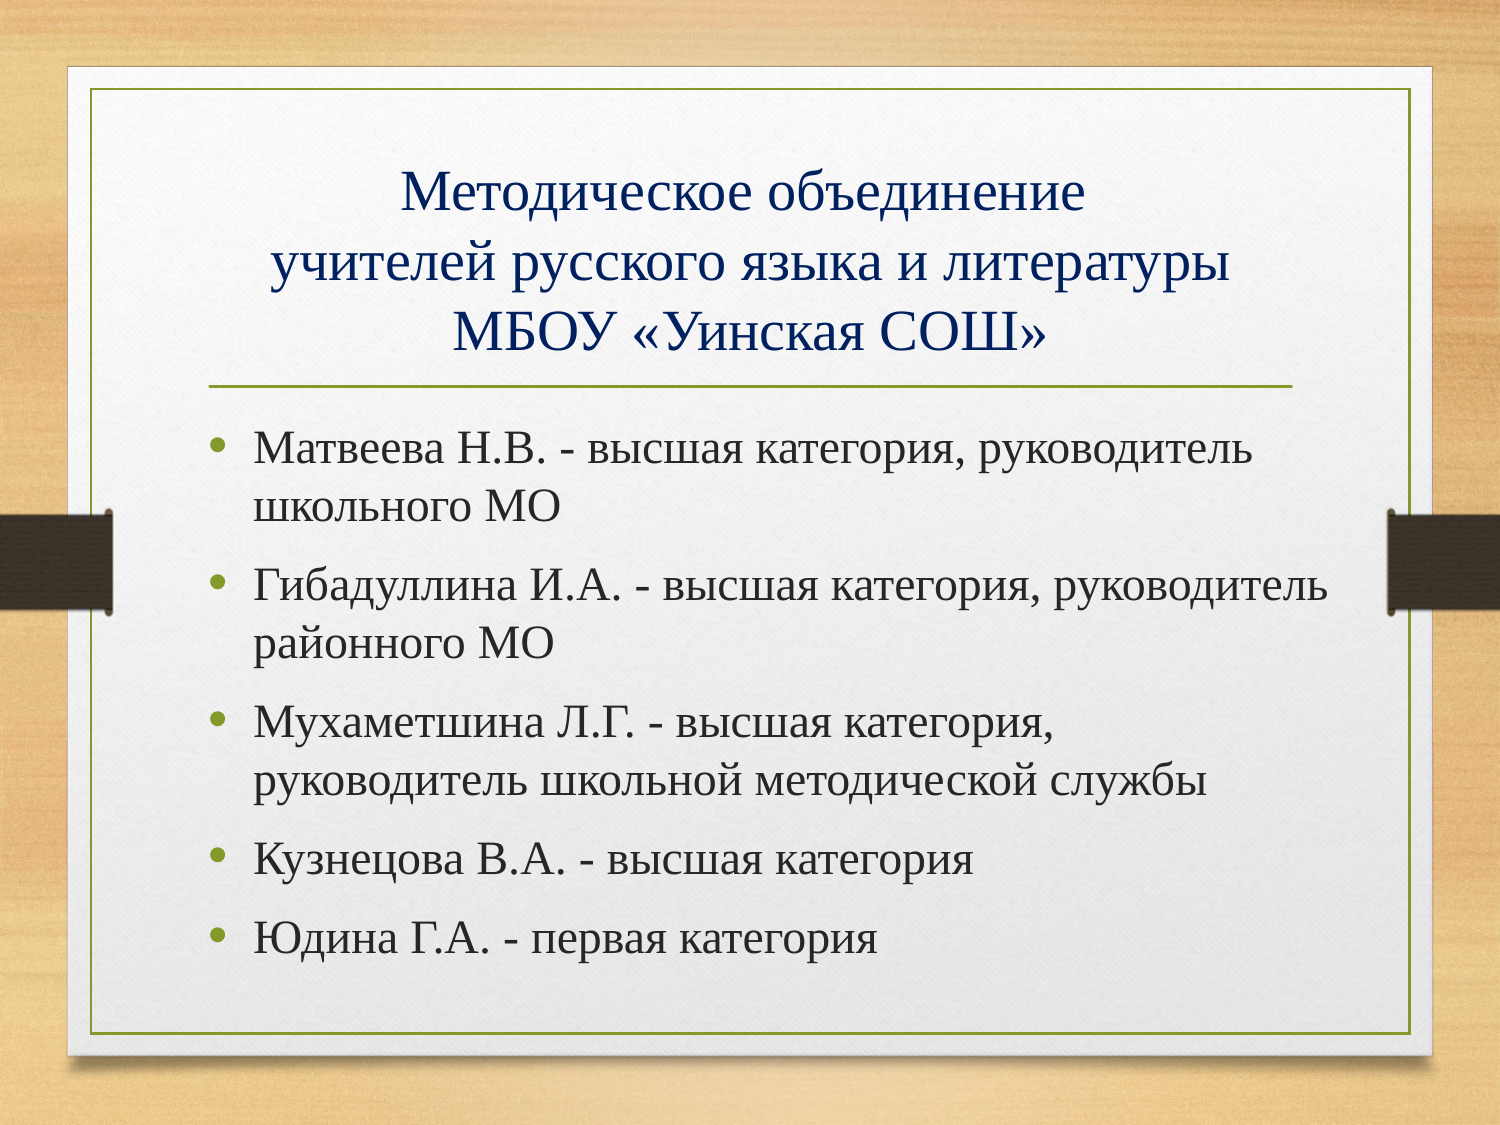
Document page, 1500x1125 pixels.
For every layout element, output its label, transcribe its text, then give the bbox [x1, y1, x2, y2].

picture [0, 0, 1500, 1125]
list Матвеева Н.В. - высшая категория, руководитель школьного МО Гибадуллина И.А. - высшая категория, руководитель районного МО Мухаметшина Л.Г. - высшая категория, руководитель школьной методической службы Кузнецова В.А. - высшая категория Юдина Г.А. - первая категория [193, 408, 1353, 974]
title Методическое объединение учителей русского языка и литературы МБОУ «Уинская СОШ» [193, 150, 1309, 365]
